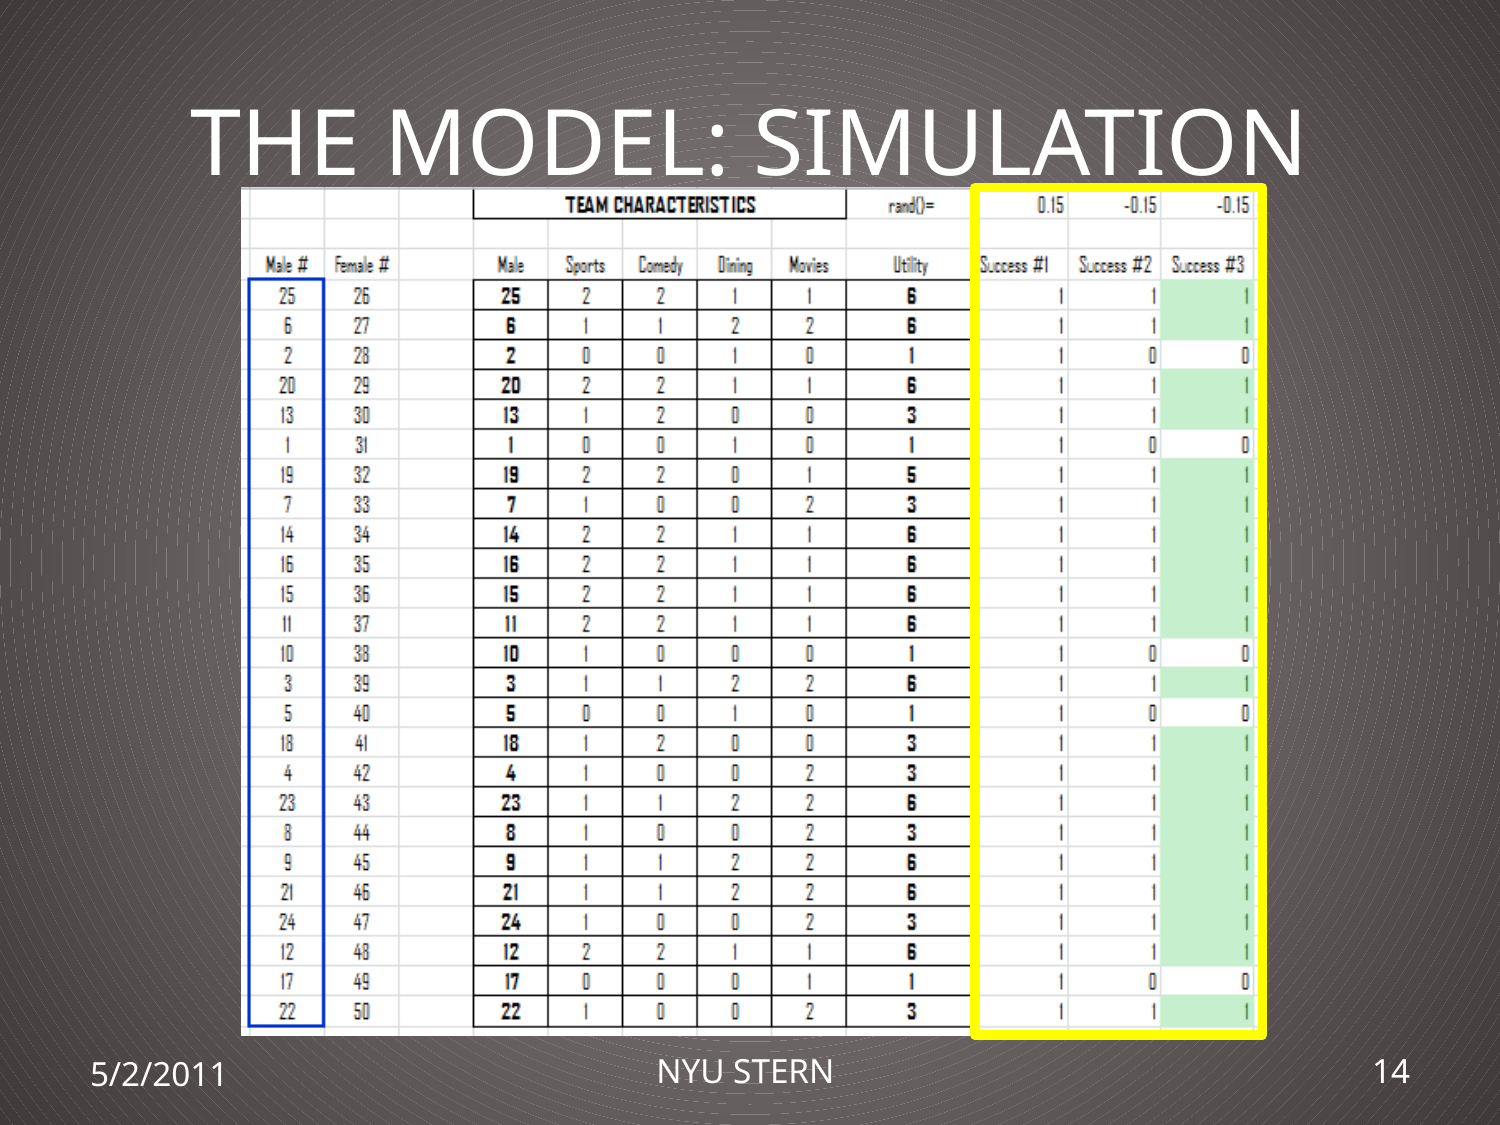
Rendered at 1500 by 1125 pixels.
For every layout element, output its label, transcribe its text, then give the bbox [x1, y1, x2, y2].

slide_number 14 [1074, 1042, 1425, 1103]
title THE MODEL: SIMULATION [75, 45, 1425, 233]
picture [240, 187, 1259, 1036]
footer NYU STERN [512, 1045, 988, 1103]
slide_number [75, 1042, 425, 1103]
